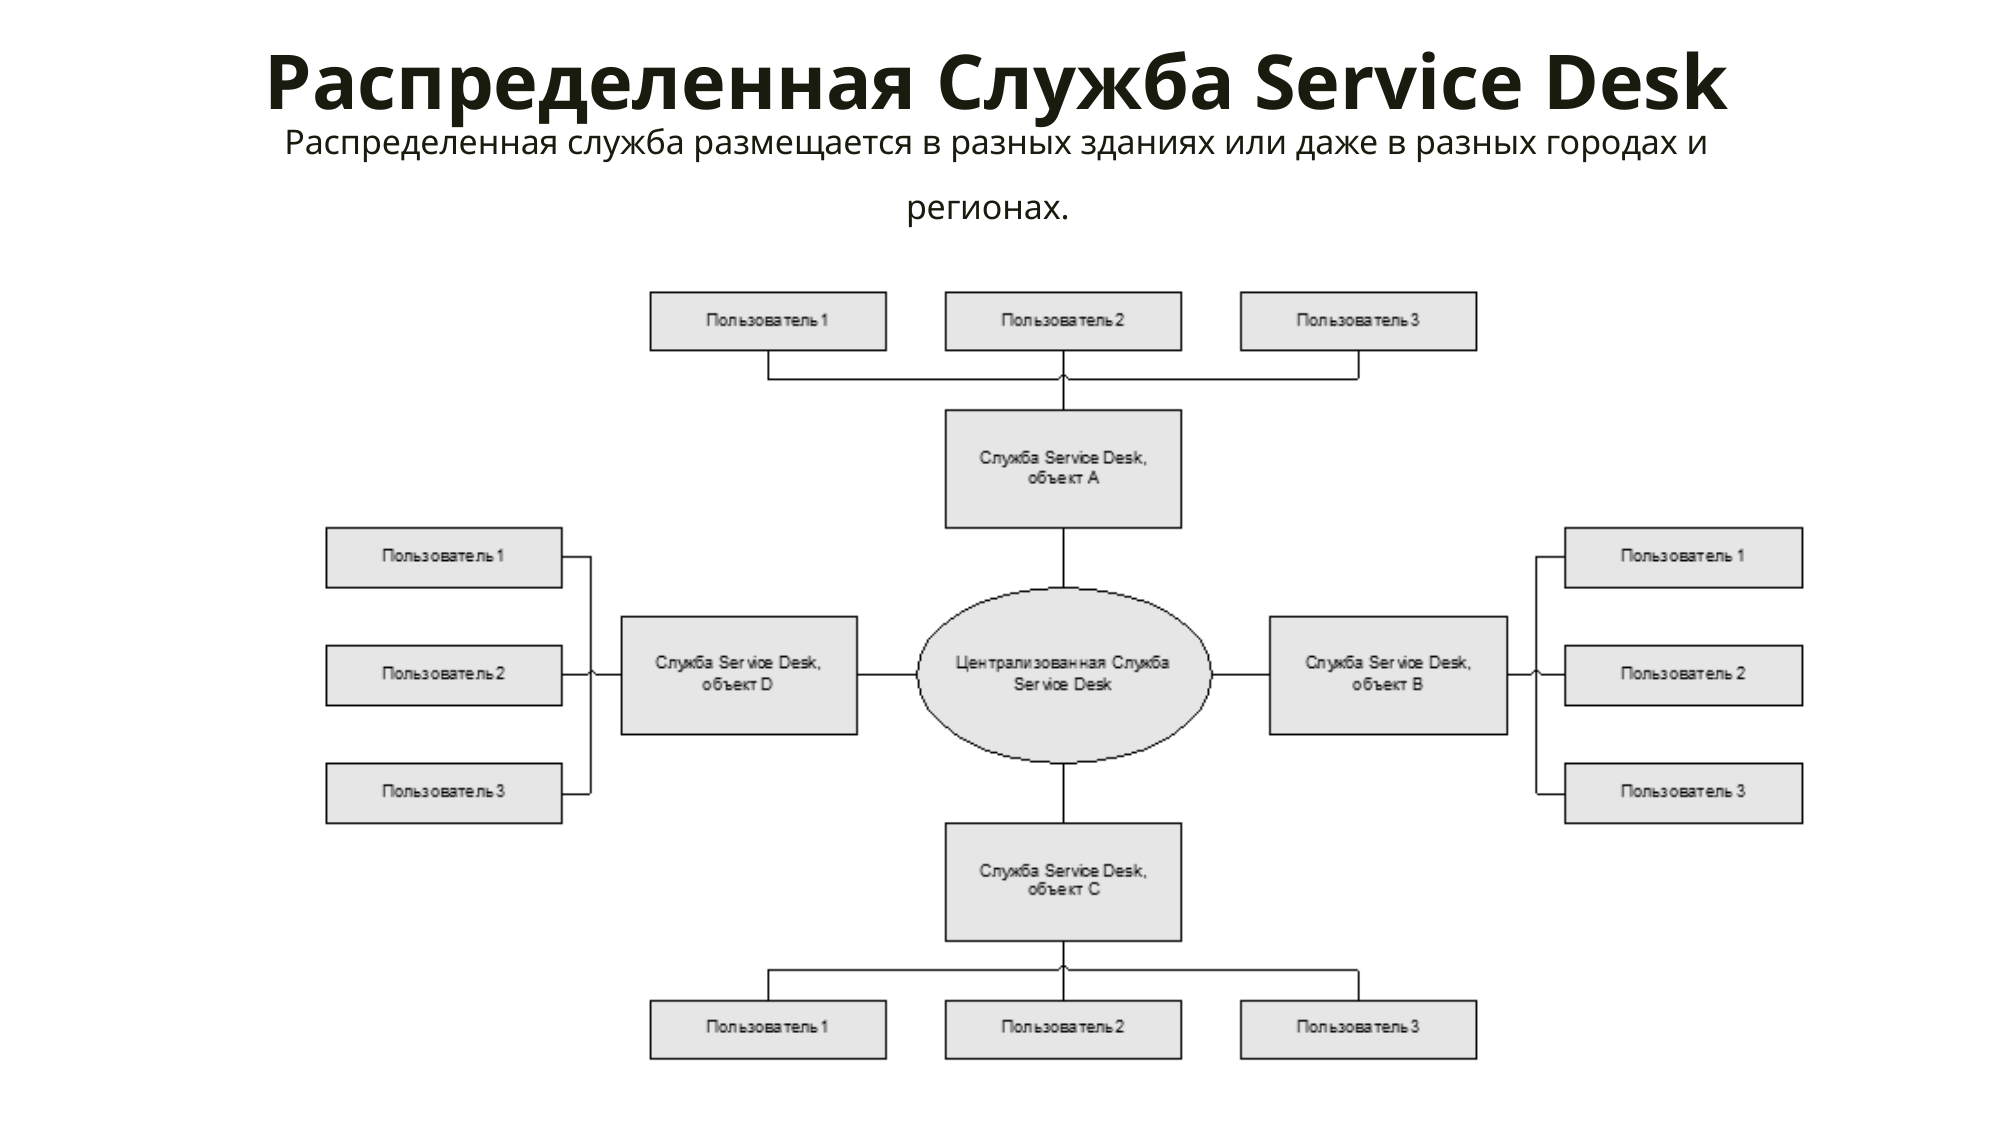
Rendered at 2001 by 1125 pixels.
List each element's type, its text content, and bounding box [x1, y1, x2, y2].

title Распределенная Служба Service Desk Распределенная служба размещается в разных зданиях или даже в разных городах и регионах. [209, 37, 1785, 282]
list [239, 281, 1878, 1071]
